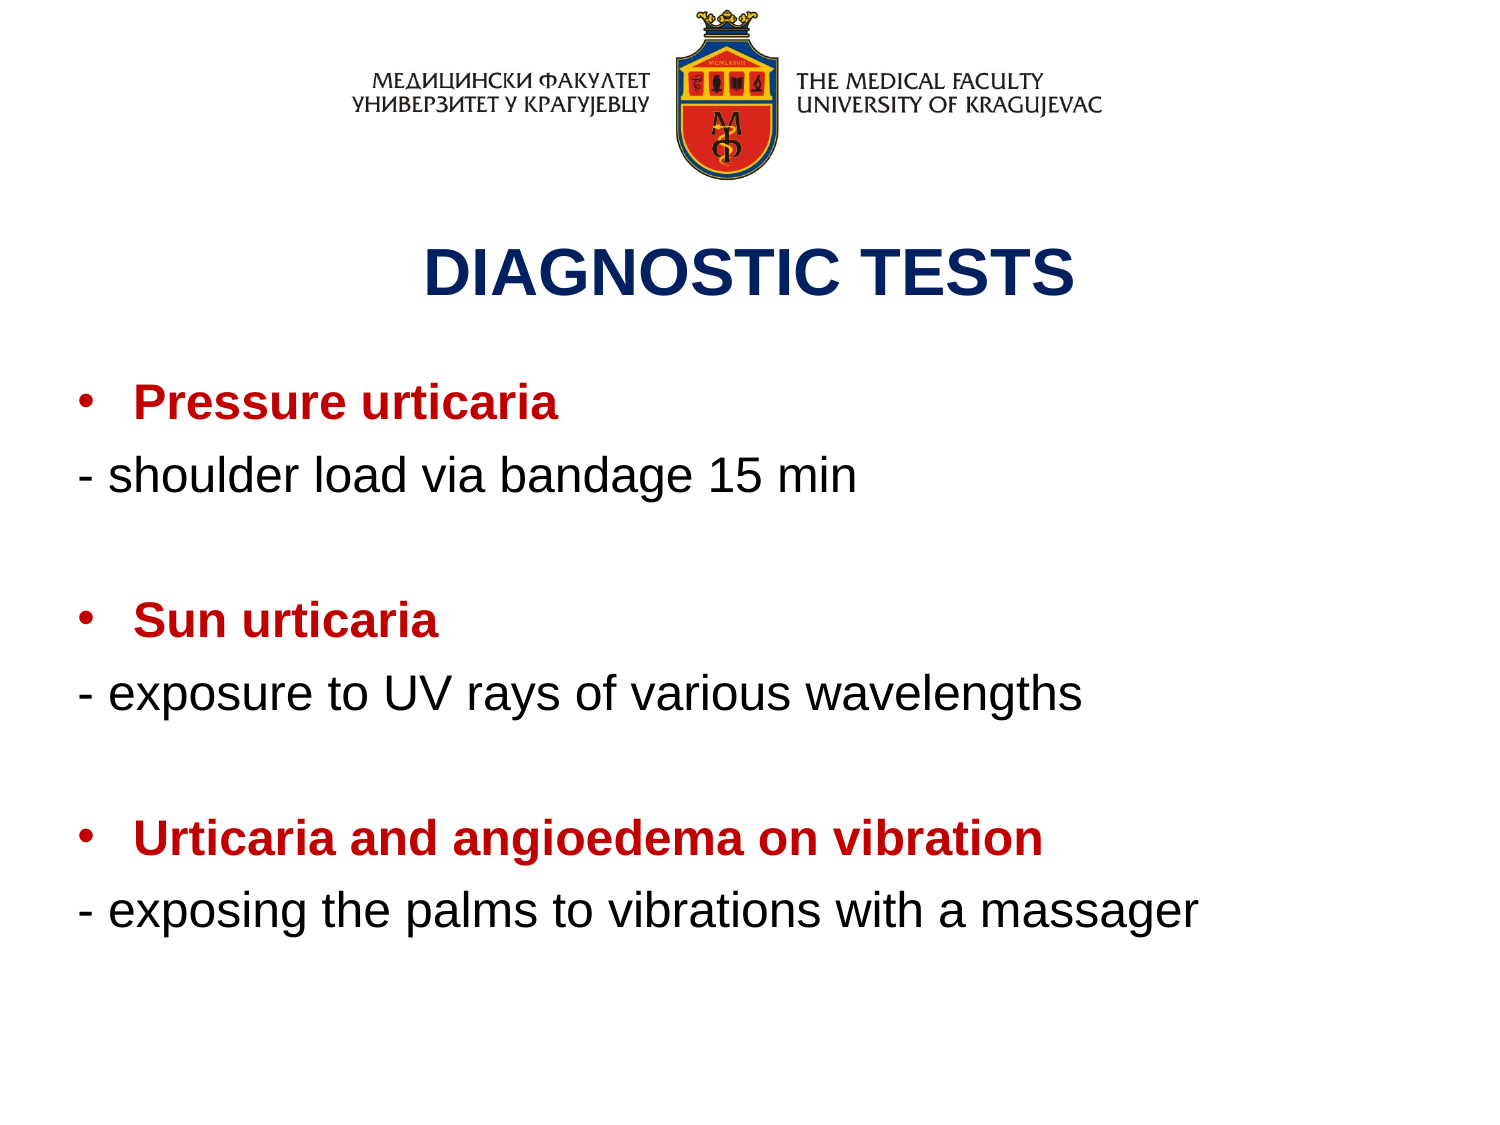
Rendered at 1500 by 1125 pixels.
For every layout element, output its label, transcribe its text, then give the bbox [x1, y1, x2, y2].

text_box Pressure urticaria - shoulder load via bandage 15 min Sun urticaria - exposure to UV rays of various wavelengths Urticaria and angioedema on vibration - exposing the palms to vibrations with a massager [62, 362, 1425, 1100]
text_box DIAGNOSTIC TESTS [74, 224, 1425, 313]
picture [328, 0, 1125, 191]
